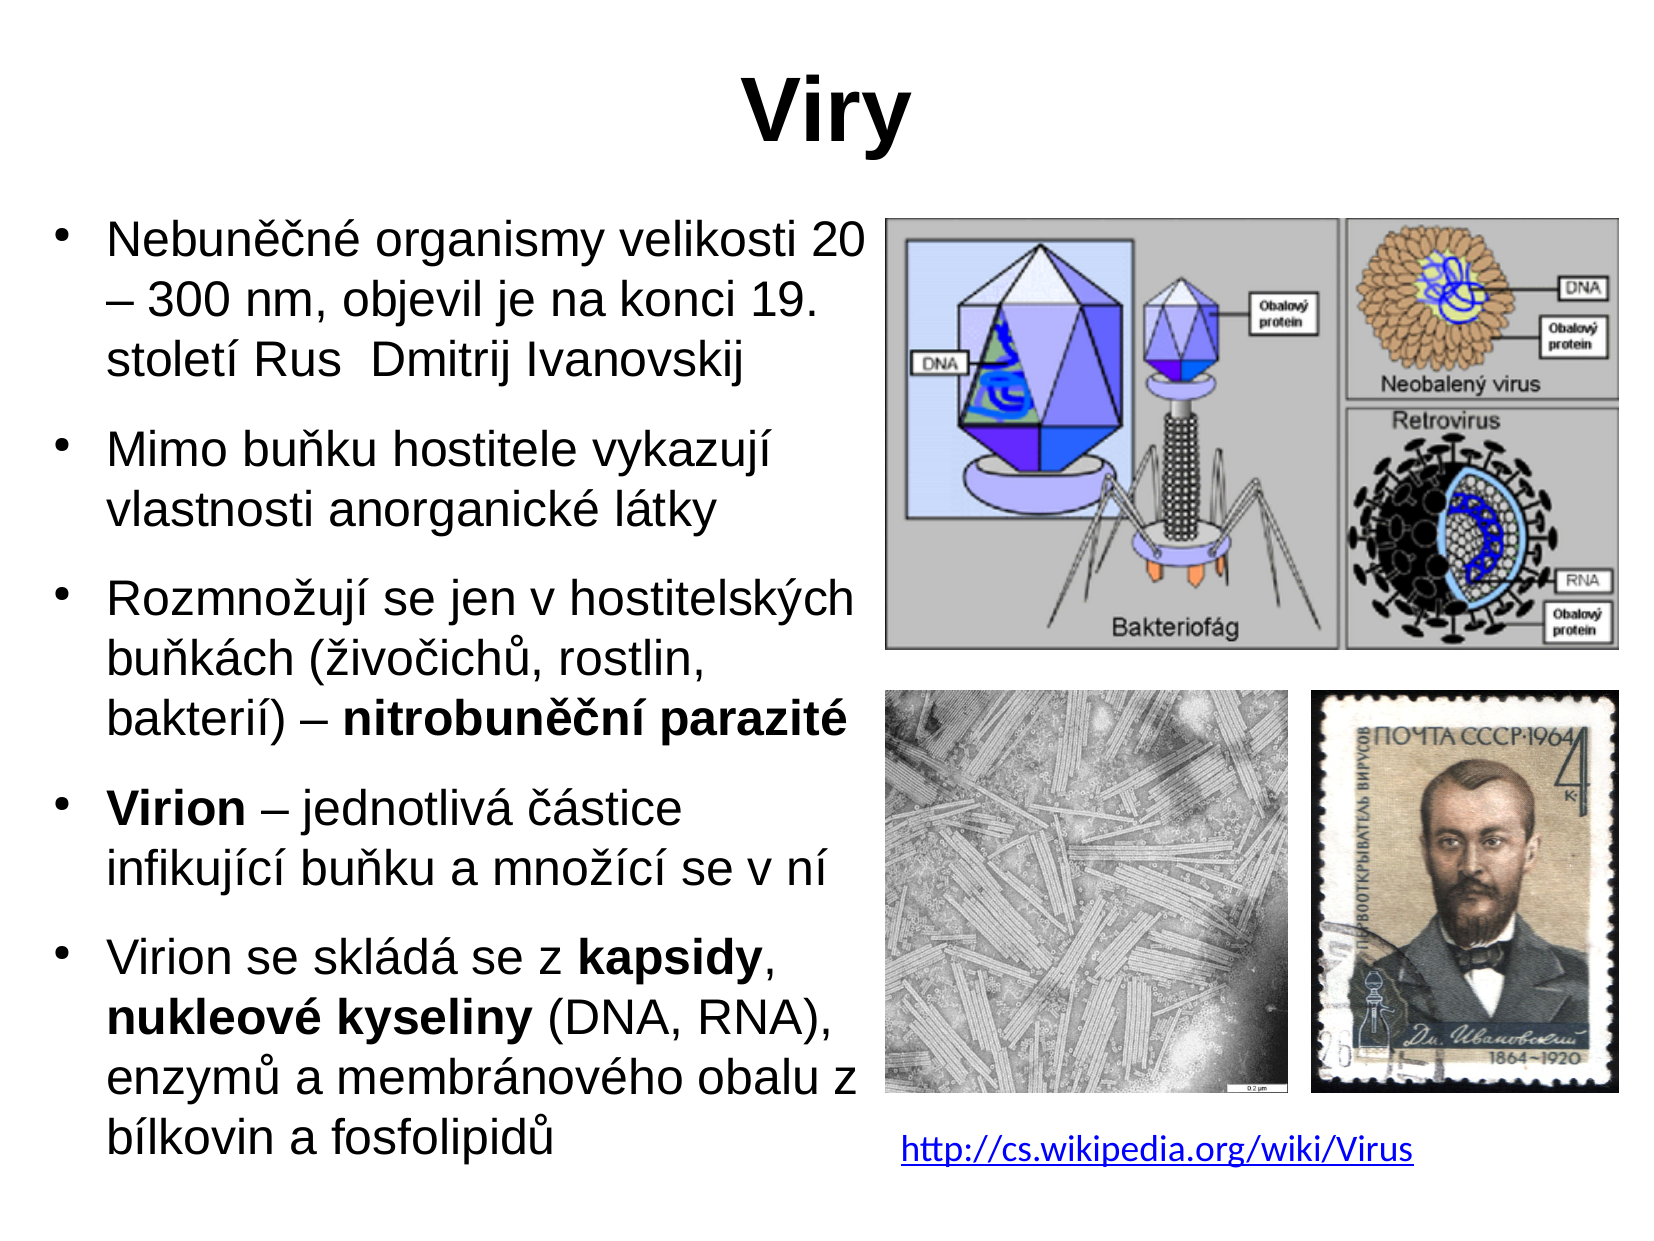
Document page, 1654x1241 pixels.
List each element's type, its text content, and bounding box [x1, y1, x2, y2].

list Nebuněčné organismy velikosti 20 – 300 nm, objevil je na konci 19. století Rus Dmitrij Ivanovskij Mimo buňku hostitele vykazují vlastnosti anorganické látky Rozmnožují se jen v hostitelských buňkách (živočichů, rostlin, bakterií) – nitrobuněční parazité Virion – jednotlivá částice infikující buňku a množící se v ní Virion se skládá se z kapsidy, nukleové kyseliny (DNA, RNA), enzymů a membránového obalu z bílkovin a fosfolipidů [35, 206, 874, 1152]
title Viry [82, 49, 1571, 160]
picture [885, 218, 1619, 650]
picture [885, 690, 1288, 1093]
text_box http://cs.wikipedia.org/wiki/Virus [885, 1116, 1453, 1176]
picture [1310, 690, 1619, 1093]
